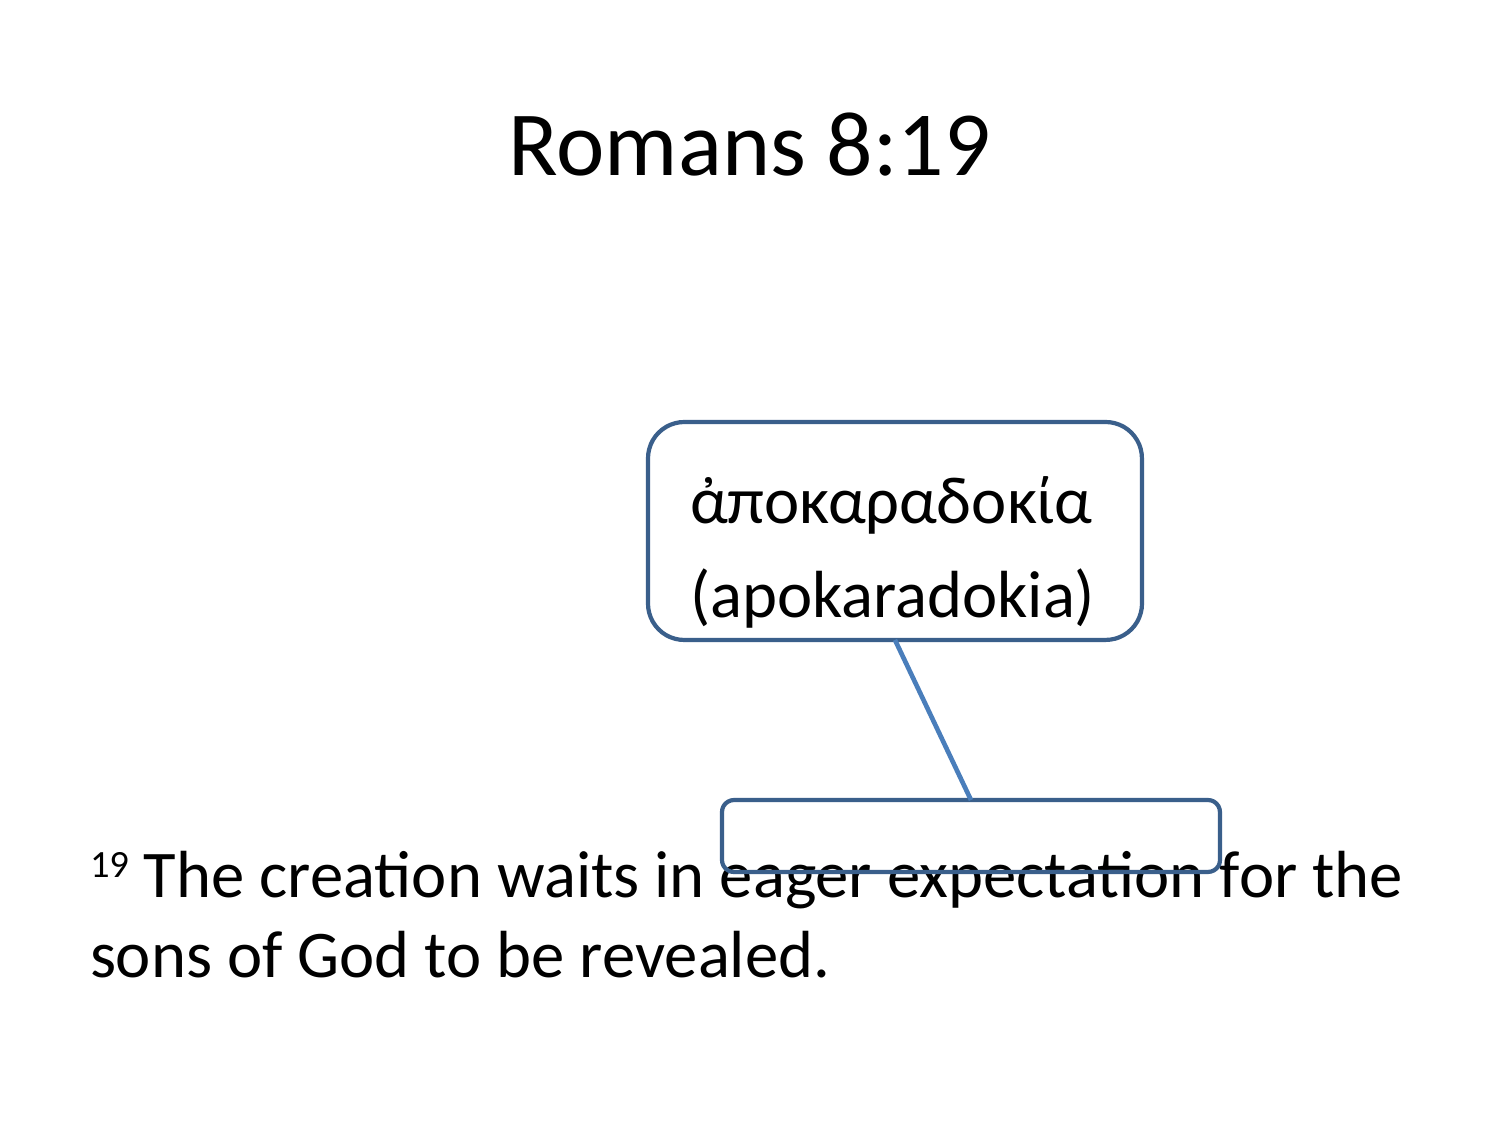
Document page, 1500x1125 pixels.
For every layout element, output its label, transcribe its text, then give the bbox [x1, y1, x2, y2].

list ἀποκαραδοκία (apokaradokia) 19 The creation waits in eager expectation for the sons of God to be revealed. [75, 262, 1425, 1005]
title Romans 8:19 [75, 45, 1425, 233]
text_box [645, 419, 1145, 643]
text_box [719, 797, 1223, 875]
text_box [894, 639, 972, 801]
